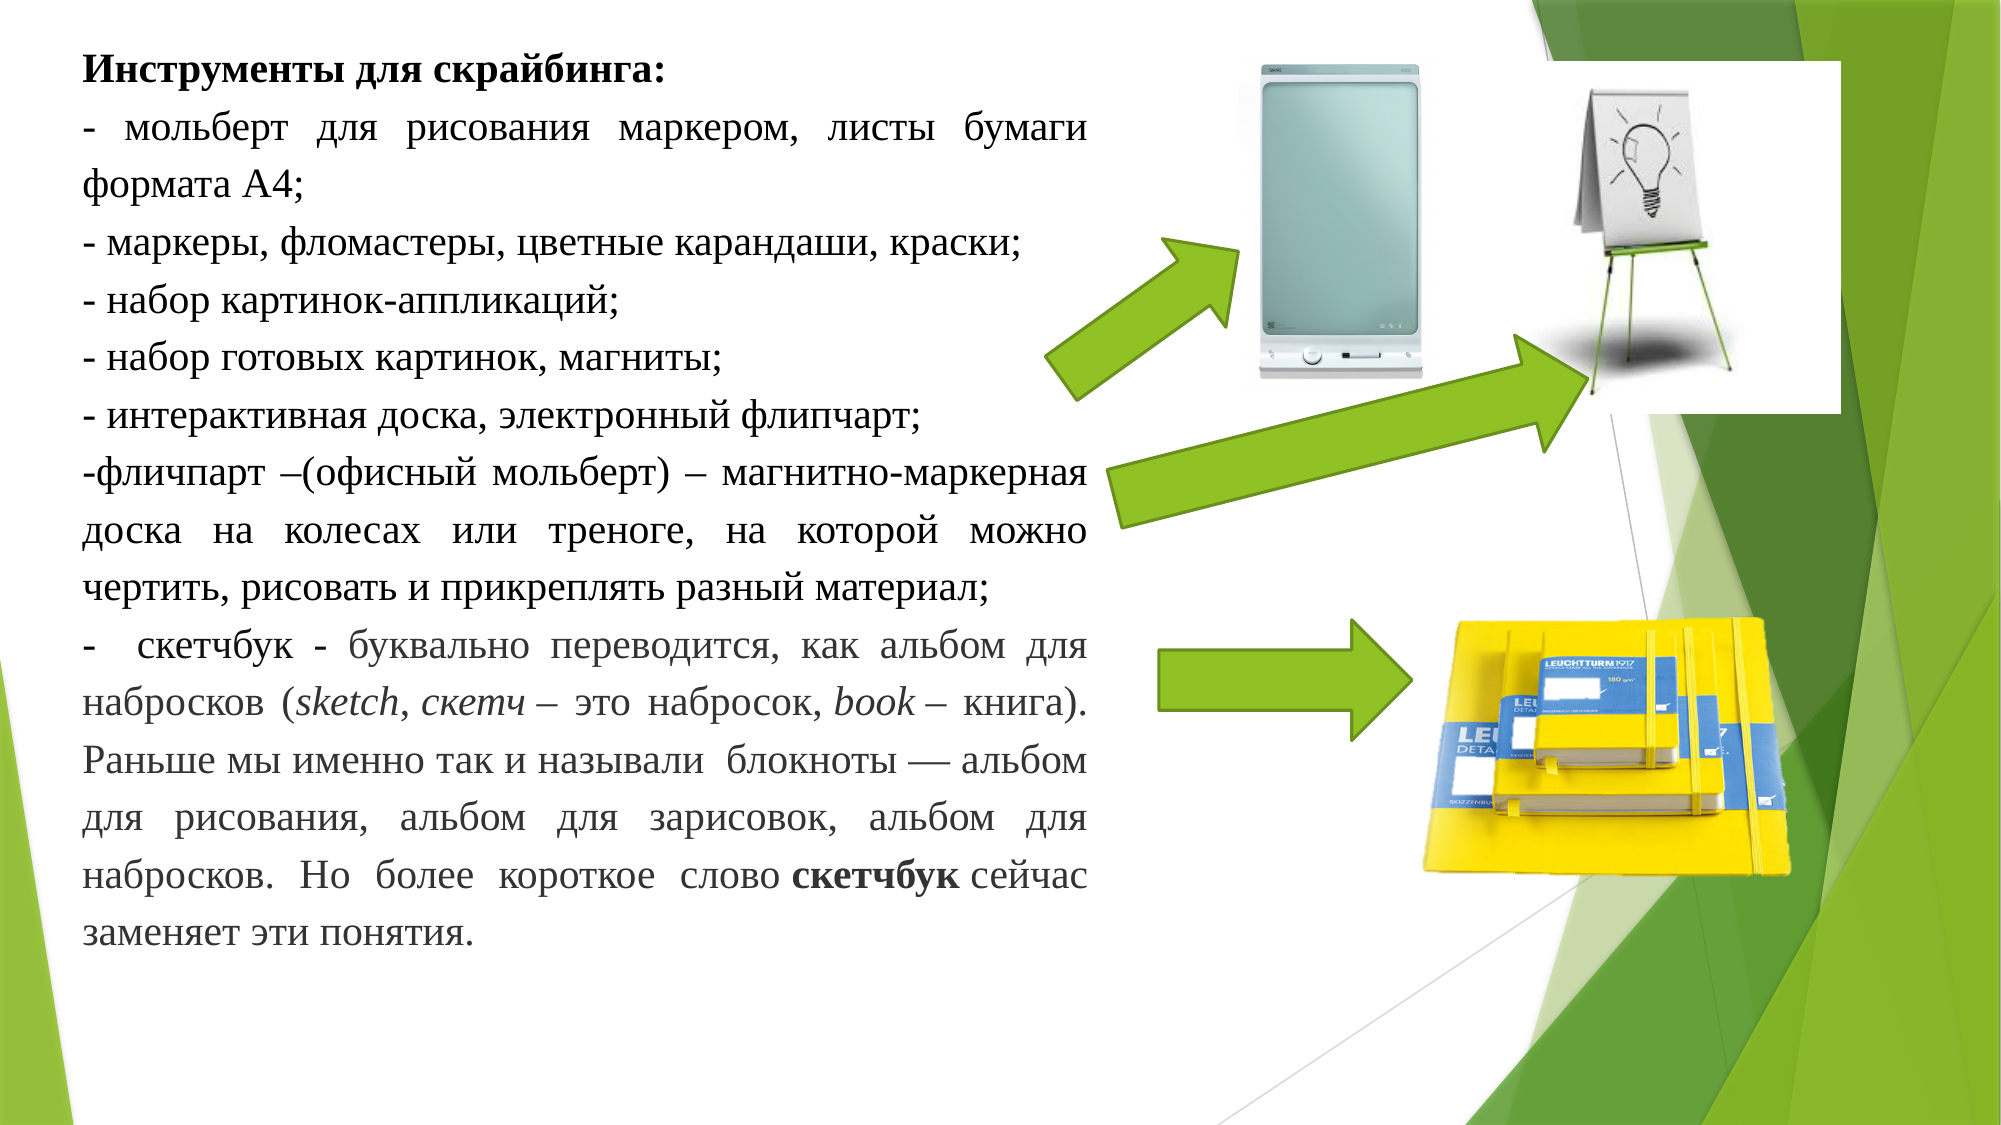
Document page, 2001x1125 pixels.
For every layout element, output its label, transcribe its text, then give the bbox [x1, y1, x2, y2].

text_box Инструменты для скрайбинга: - мольберт для рисования маркером, листы бумаги формата А4; - маркеры, фломастеры, цветные карандаши, краски; - набор картинок-аппликаций; - набор готовых картинок, магниты; - интерактивная доска, электронный флипчарт; -фличпарт –(офисный мольберт) – магнитно-маркерная доска на колесах или треноге, на которой можно чертить, рисовать и прикреплять разный материал; - скетчбук - буквально переводится, как альбом для набросков (sketch, скетч – это набросок, book – книга). Раньше мы именно так и называли блокноты — альбом для рисования, альбом для зарисовок, альбом для набросков. Но более короткое слово скетчбук сейчас заменяет эти понятия. [67, 26, 1103, 962]
text_box [1105, 372, 1564, 530]
text_box [1044, 237, 1233, 402]
picture [1238, 53, 1443, 388]
picture [1488, 61, 1841, 414]
picture [1158, 581, 2000, 915]
